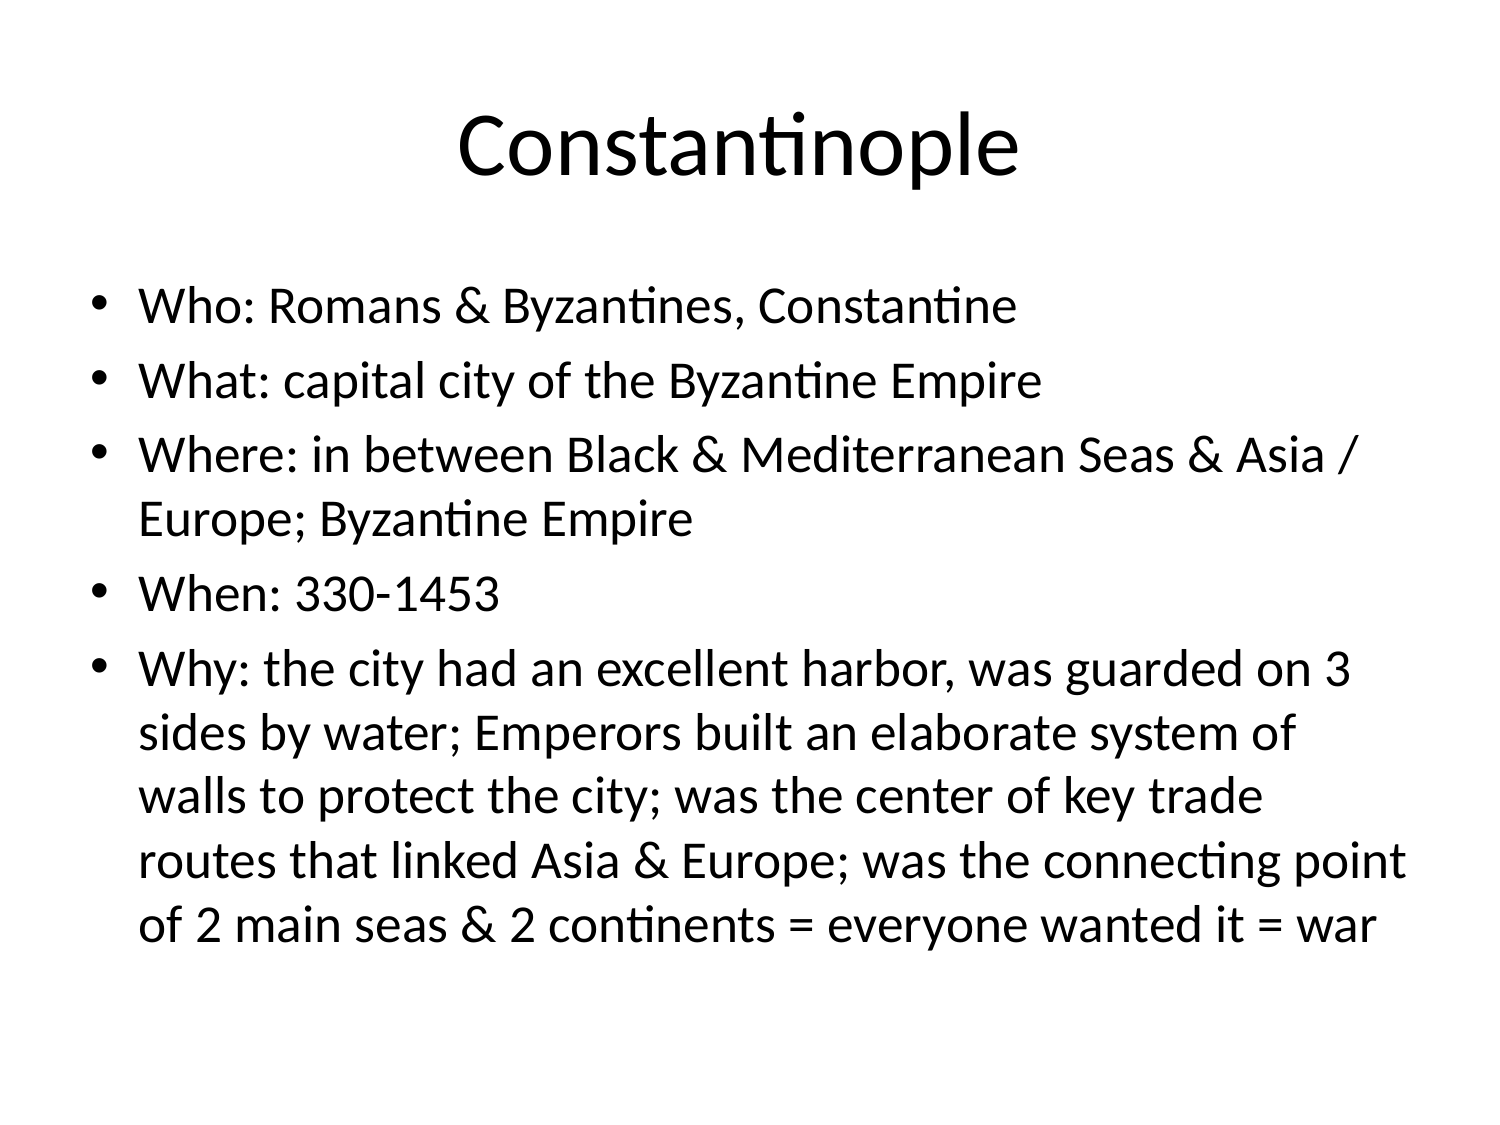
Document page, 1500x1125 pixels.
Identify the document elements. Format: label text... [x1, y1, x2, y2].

list Who: Romans & Byzantines, Constantine What: capital city of the Byzantine Empire Where: in between Black & Mediterranean Seas & Asia / Europe; Byzantine Empire When: 330-1453 Why: the city had an excellent harbor, was guarded on 3 sides by water; Emperors built an elaborate system of walls to protect the city; was the center of key trade routes that linked Asia & Europe; was the connecting point of 2 main seas & 2 continents = everyone wanted it = war [75, 262, 1425, 1005]
title Constantinople [75, 45, 1425, 233]
